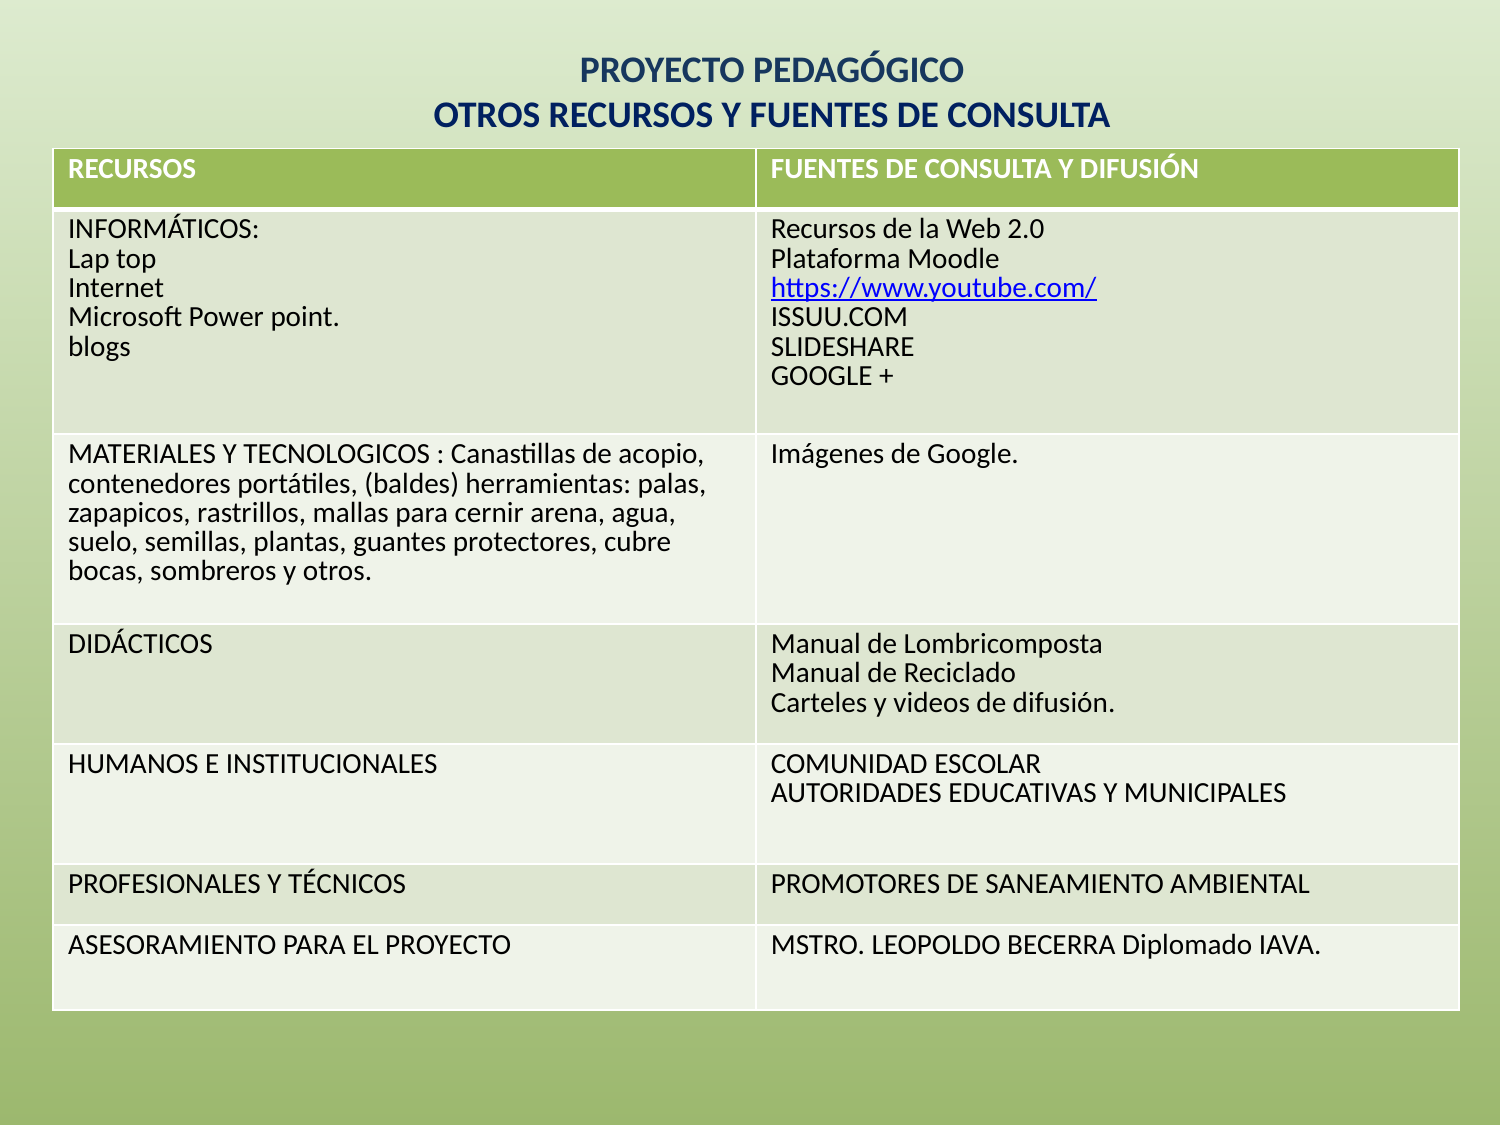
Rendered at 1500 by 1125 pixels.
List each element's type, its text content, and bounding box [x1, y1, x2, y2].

table_cell DIDÁCTICOS [54, 625, 755, 743]
table_cell PROMOTORES DE SANEAMIENTO AMBIENTAL [757, 865, 1458, 924]
table_cell PROFESIONALES Y TÉCNICOS [54, 865, 755, 924]
table_cell COMUNIDAD ESCOLAR AUTORIDADES EDUCATIVAS Y MUNICIPALES [757, 745, 1458, 863]
table_cell MATERIALES Y TECNOLOGICOS : Canastillas de acopio, contenedores portátiles, (baldes) herramientas: palas, zapapicos, rastrillos, mallas para cernir arena, agua, suelo, semillas, plantas, guantes protectores, cubre bocas, sombreros y otros. [54, 435, 755, 623]
table_header RECURSOS [54, 149, 755, 207]
table_cell ASESORAMIENTO PARA EL PROYECTO [54, 926, 755, 1009]
table_cell MSTRO. LEOPOLDO BECERRA Diplomado IAVA. [757, 926, 1458, 1009]
table_cell Manual de Lombricomposta Manual de Reciclado Carteles y videos de difusión. [757, 625, 1458, 743]
table_cell Imágenes de Google. [757, 435, 1458, 623]
table_header FUENTES DE CONSULTA Y DIFUSIÓN [757, 149, 1458, 207]
table_cell HUMANOS E INSTITUCIONALES [54, 745, 755, 863]
table_cell Recursos de la Web 2.0 Plataforma Moodle https://www.youtube.com/ ISSUU.COM SLIDESHARE GOOGLE + [757, 212, 1458, 433]
text_box PROYECTO PEDAGÓGICO OTROS RECURSOS Y FUENTES DE CONSULTA [418, 37, 1126, 143]
table_cell INFORMÁTICOS: Lap top Internet Microsoft Power point. blogs [54, 212, 755, 433]
